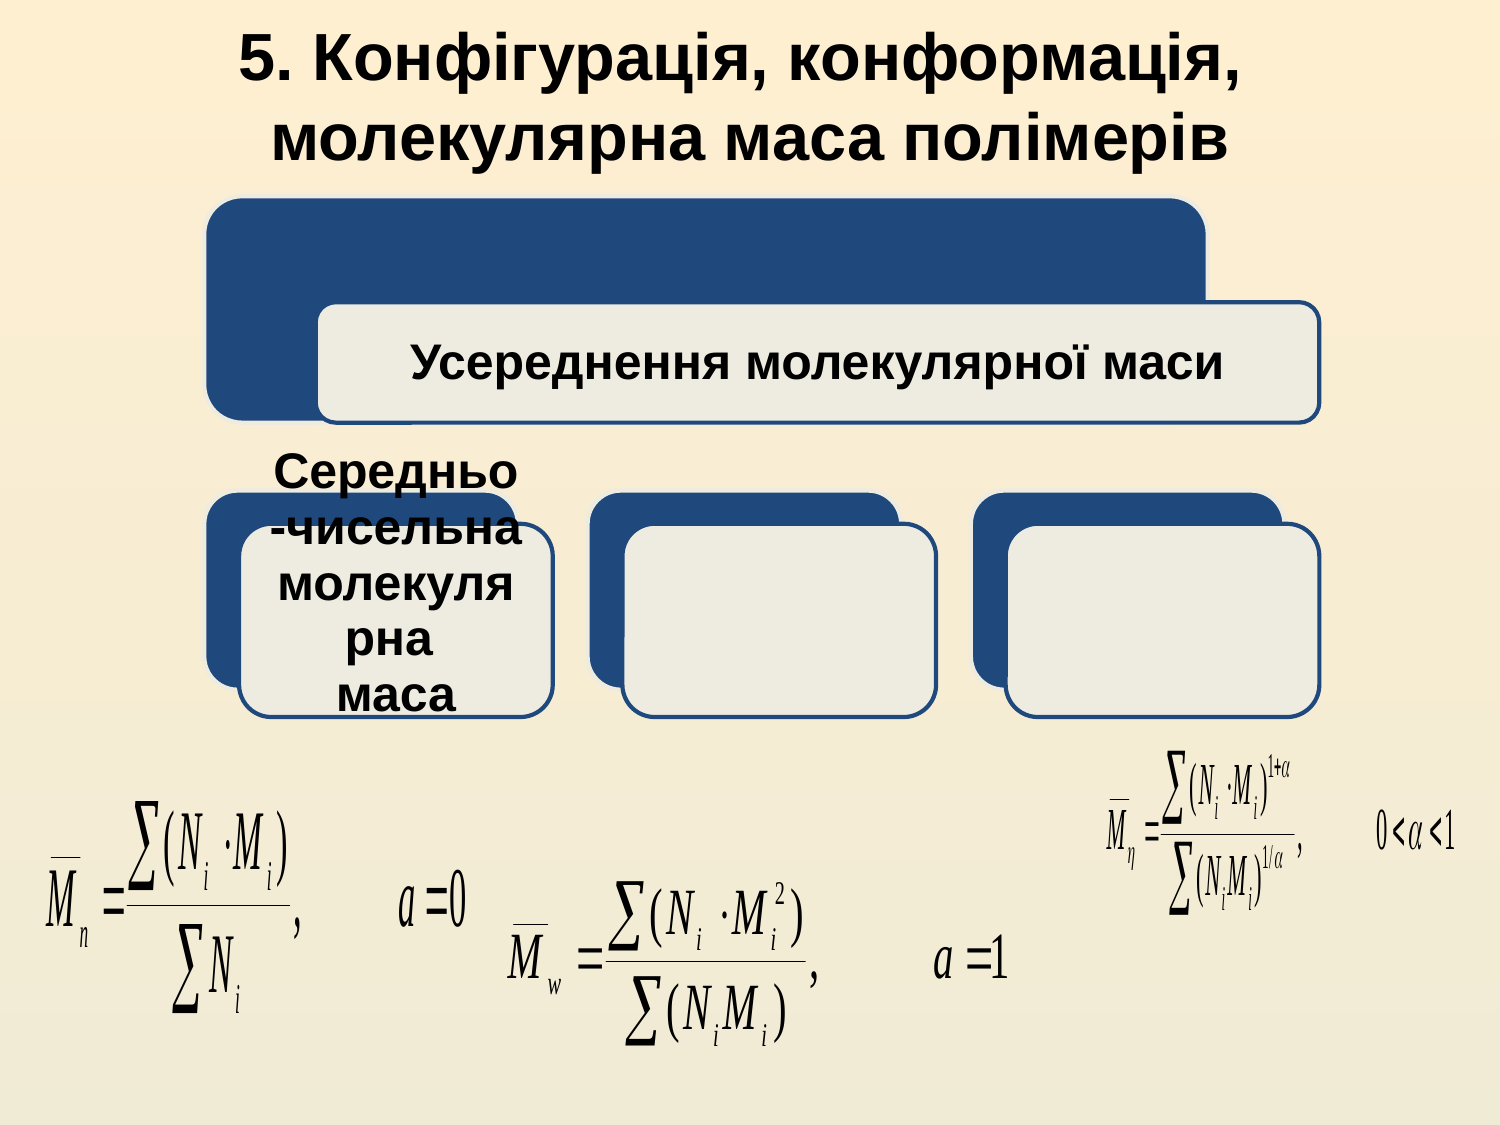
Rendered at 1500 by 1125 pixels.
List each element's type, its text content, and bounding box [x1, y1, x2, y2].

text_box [501, 869, 1014, 1059]
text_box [1102, 739, 1459, 929]
title 5. Конфігурація, конформація, молекулярна маса полімерів [0, 0, 1500, 188]
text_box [64, 195, 1459, 1012]
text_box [40, 786, 471, 1030]
